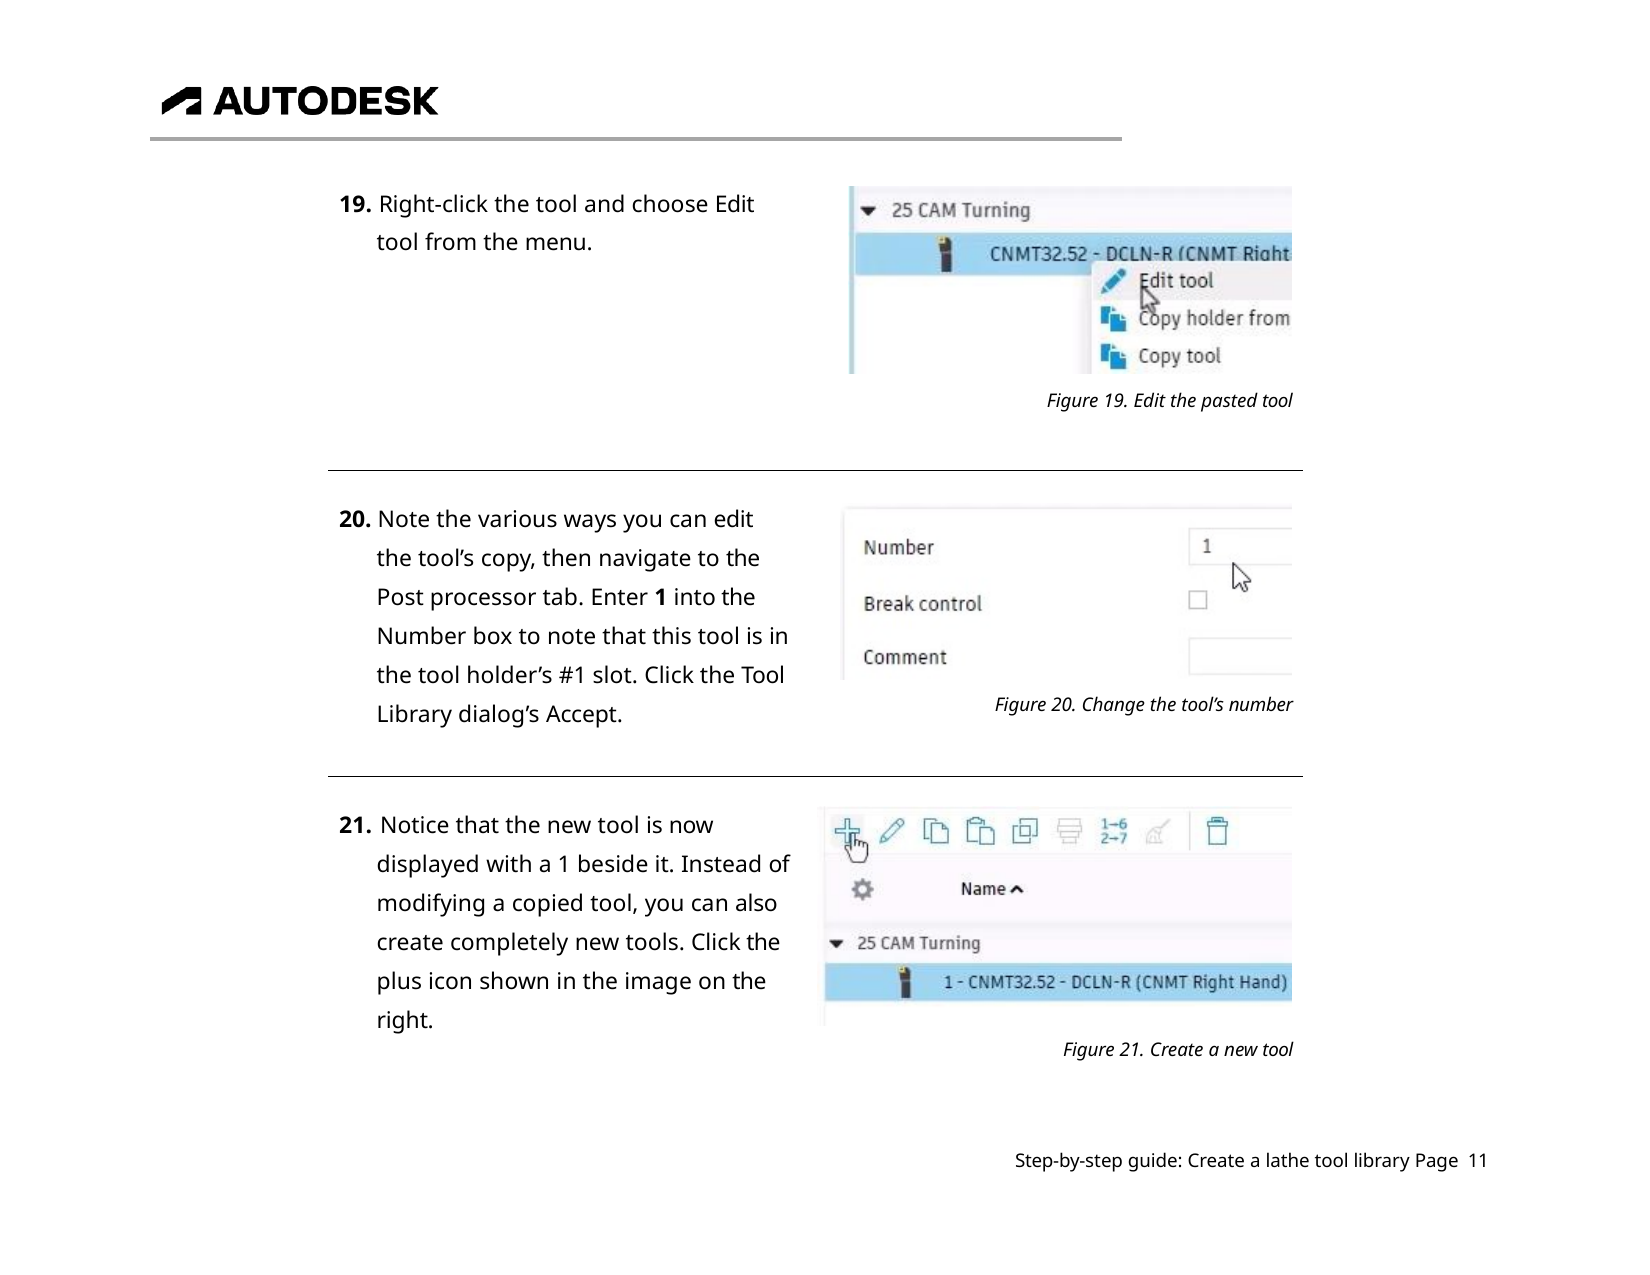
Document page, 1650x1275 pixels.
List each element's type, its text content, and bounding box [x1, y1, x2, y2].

table_cell Figure 20. Change the tool’s number [805, 471, 1303, 776]
picture [847, 186, 1292, 375]
table_cell Figure 21. Create a new tool [805, 777, 1303, 1072]
table_header Figure 19. Edit the pasted tool [805, 187, 1303, 470]
table_header 19. Right-click the tool and choose Edit tool from the menu. [328, 187, 805, 470]
picture [839, 502, 1292, 680]
table_cell 21. Notice that the new tool is now displayed with a 1 beside it. Instead of modifying a copied tool, you can also create completely new tools. Click the plus icon shown in the image on the right. [328, 777, 805, 1072]
table_cell 20. Note the various ways you can edit the tool’s copy, then navigate to the Post processor tab. Enter 1 into the Number box to note that this tool is in the tool holder’s #1 slot. Click the Tool Library dialog’s Accept. [328, 471, 805, 776]
picture [161, 86, 439, 115]
slide_number Step-by-step guide: Create a lathe tool library Page 10 [1013, 1145, 1509, 1275]
picture [817, 806, 1293, 1027]
